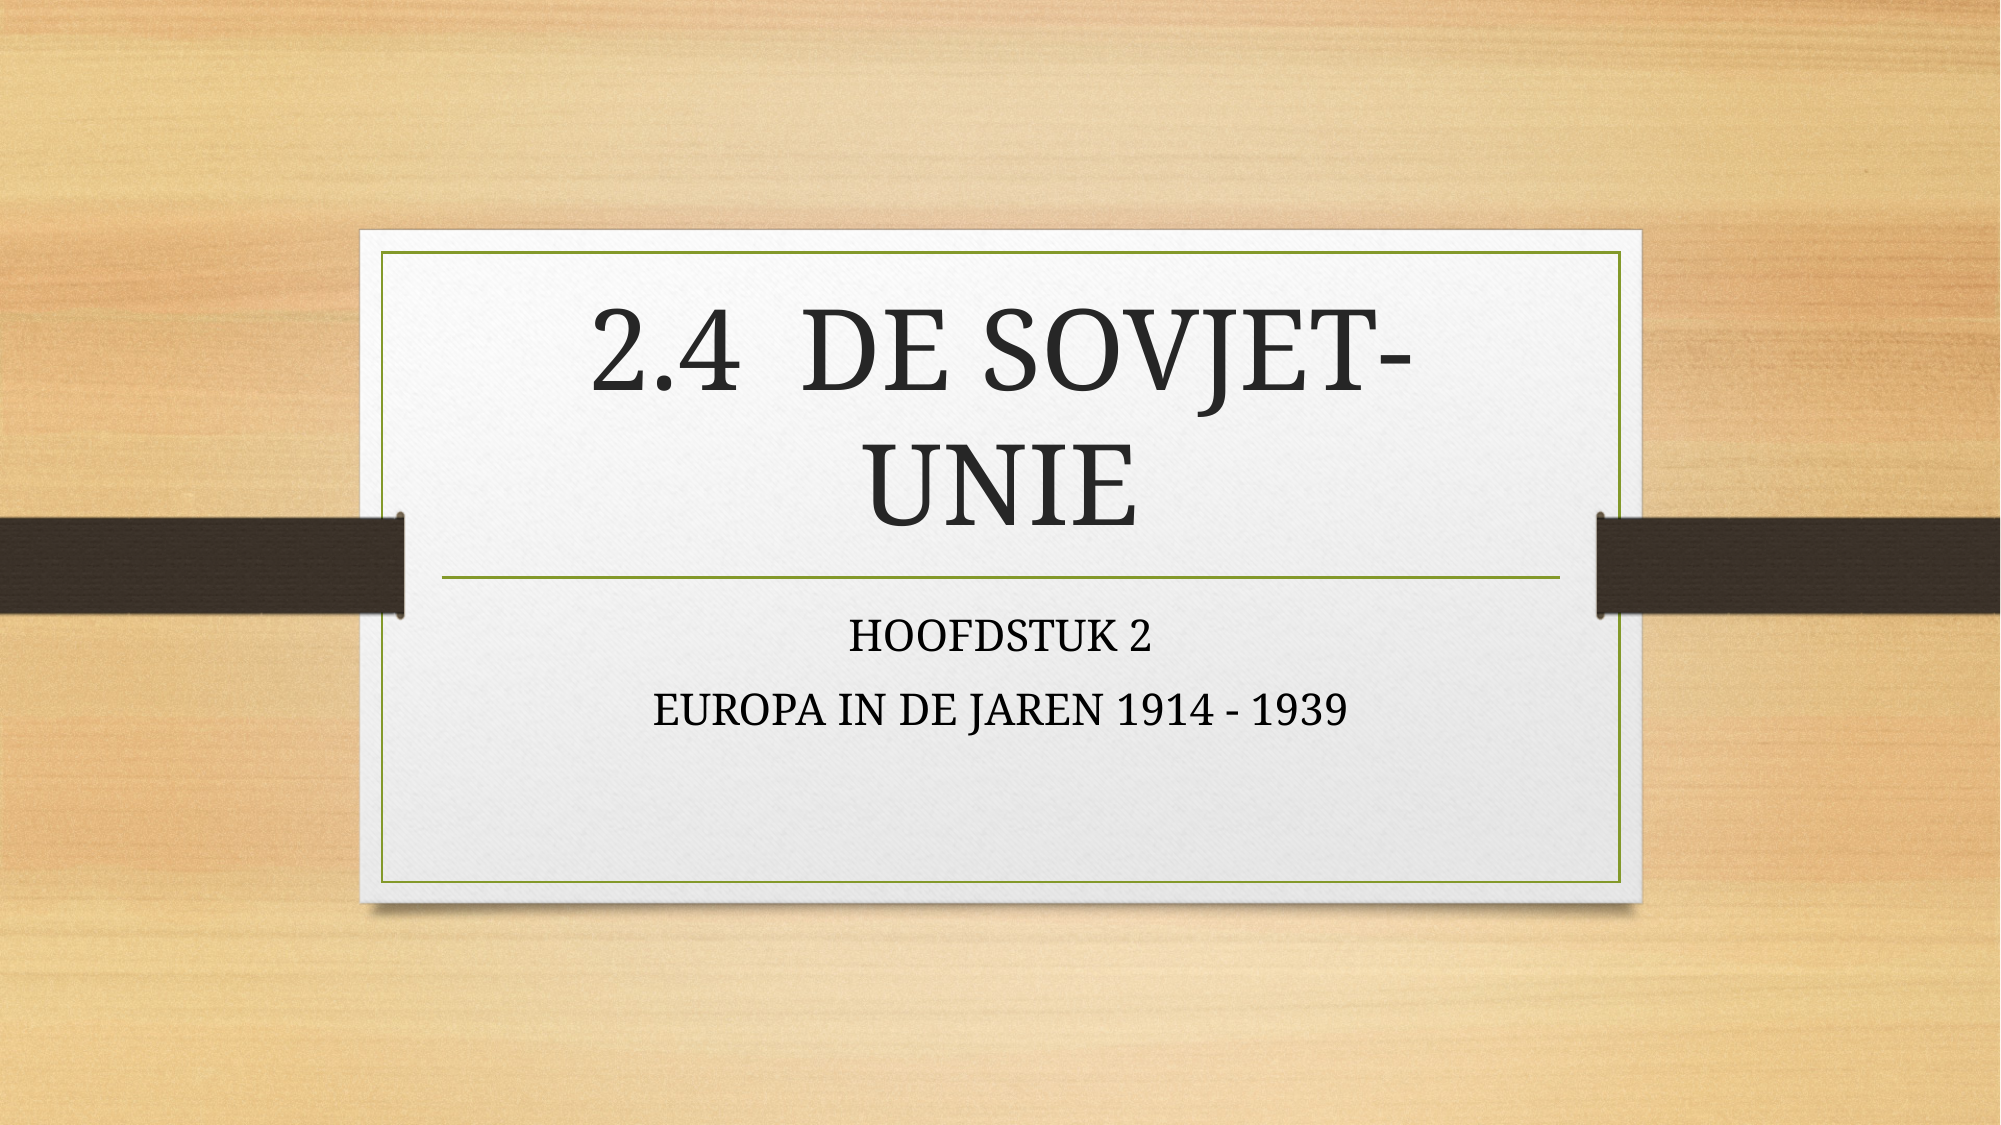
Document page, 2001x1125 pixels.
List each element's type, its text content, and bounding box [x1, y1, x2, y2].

subtitle HOOFDSTUK 2 EUROPA IN DE JAREN 1914 - 1939 [441, 600, 1560, 817]
title 2.4 DE SOVJET-UNIE [441, 306, 1560, 556]
picture [0, 0, 2001, 1125]
